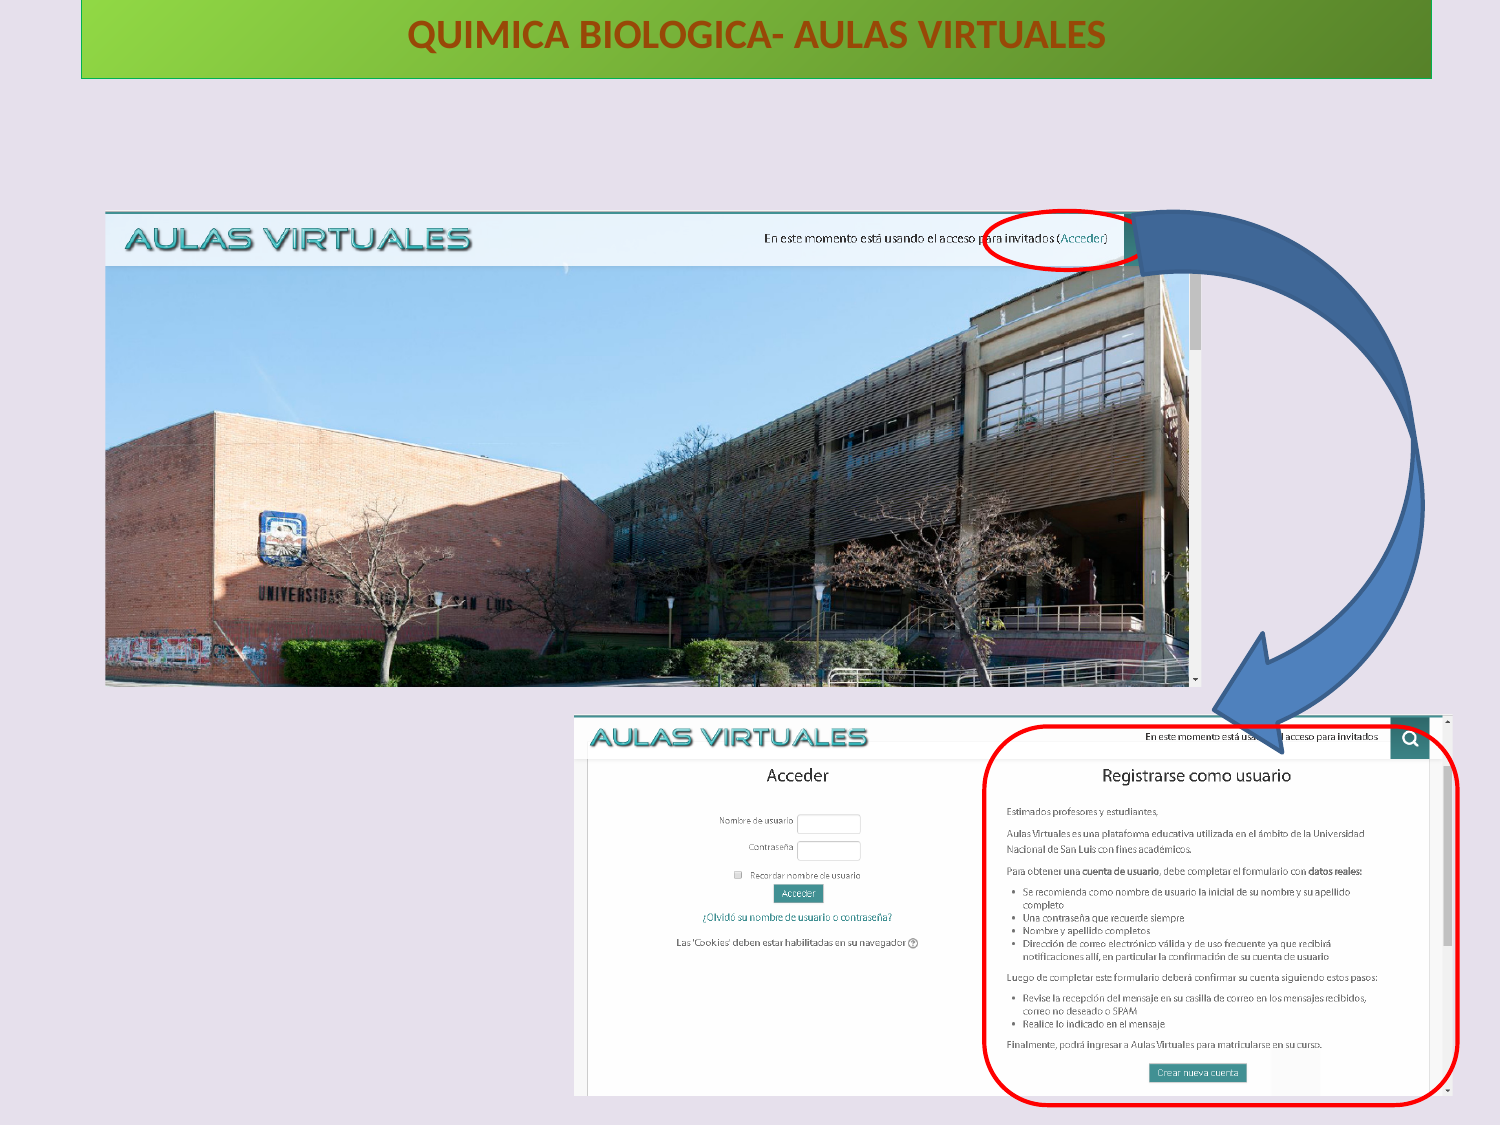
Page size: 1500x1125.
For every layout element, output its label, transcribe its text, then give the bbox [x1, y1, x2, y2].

text_box [1027, 1104, 1415, 1108]
text_box QUIMICA BIOLOGICA- AULAS VIRTUALES [81, 0, 1432, 79]
picture [573, 714, 1453, 1096]
picture [105, 210, 1202, 687]
text_box [1203, 211, 1425, 713]
